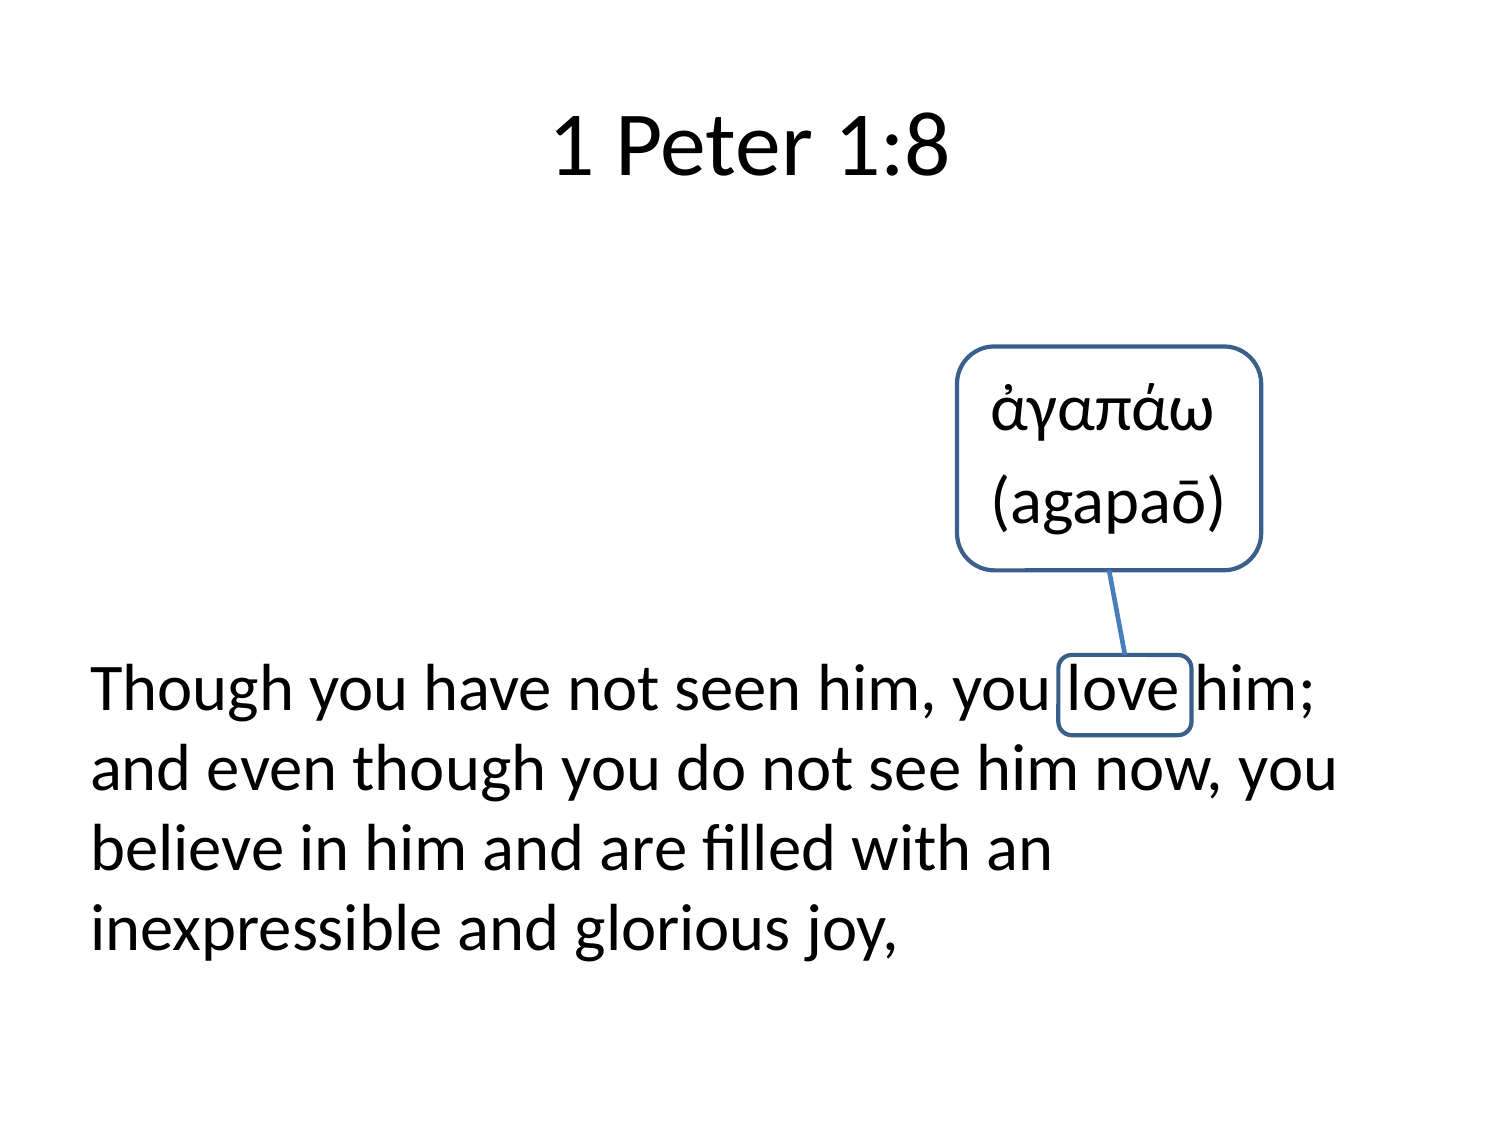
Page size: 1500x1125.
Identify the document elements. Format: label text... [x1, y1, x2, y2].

text_box [954, 344, 1264, 573]
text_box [1108, 570, 1126, 656]
list ἀγαπάω (agapaō) Though you have not seen him, you love him; and even though you do not see him now, you believe in him and are filled with an inexpressible and glorious joy, [75, 262, 1425, 1005]
text_box [1056, 652, 1194, 738]
title 1 Peter 1:8 [75, 45, 1425, 233]
